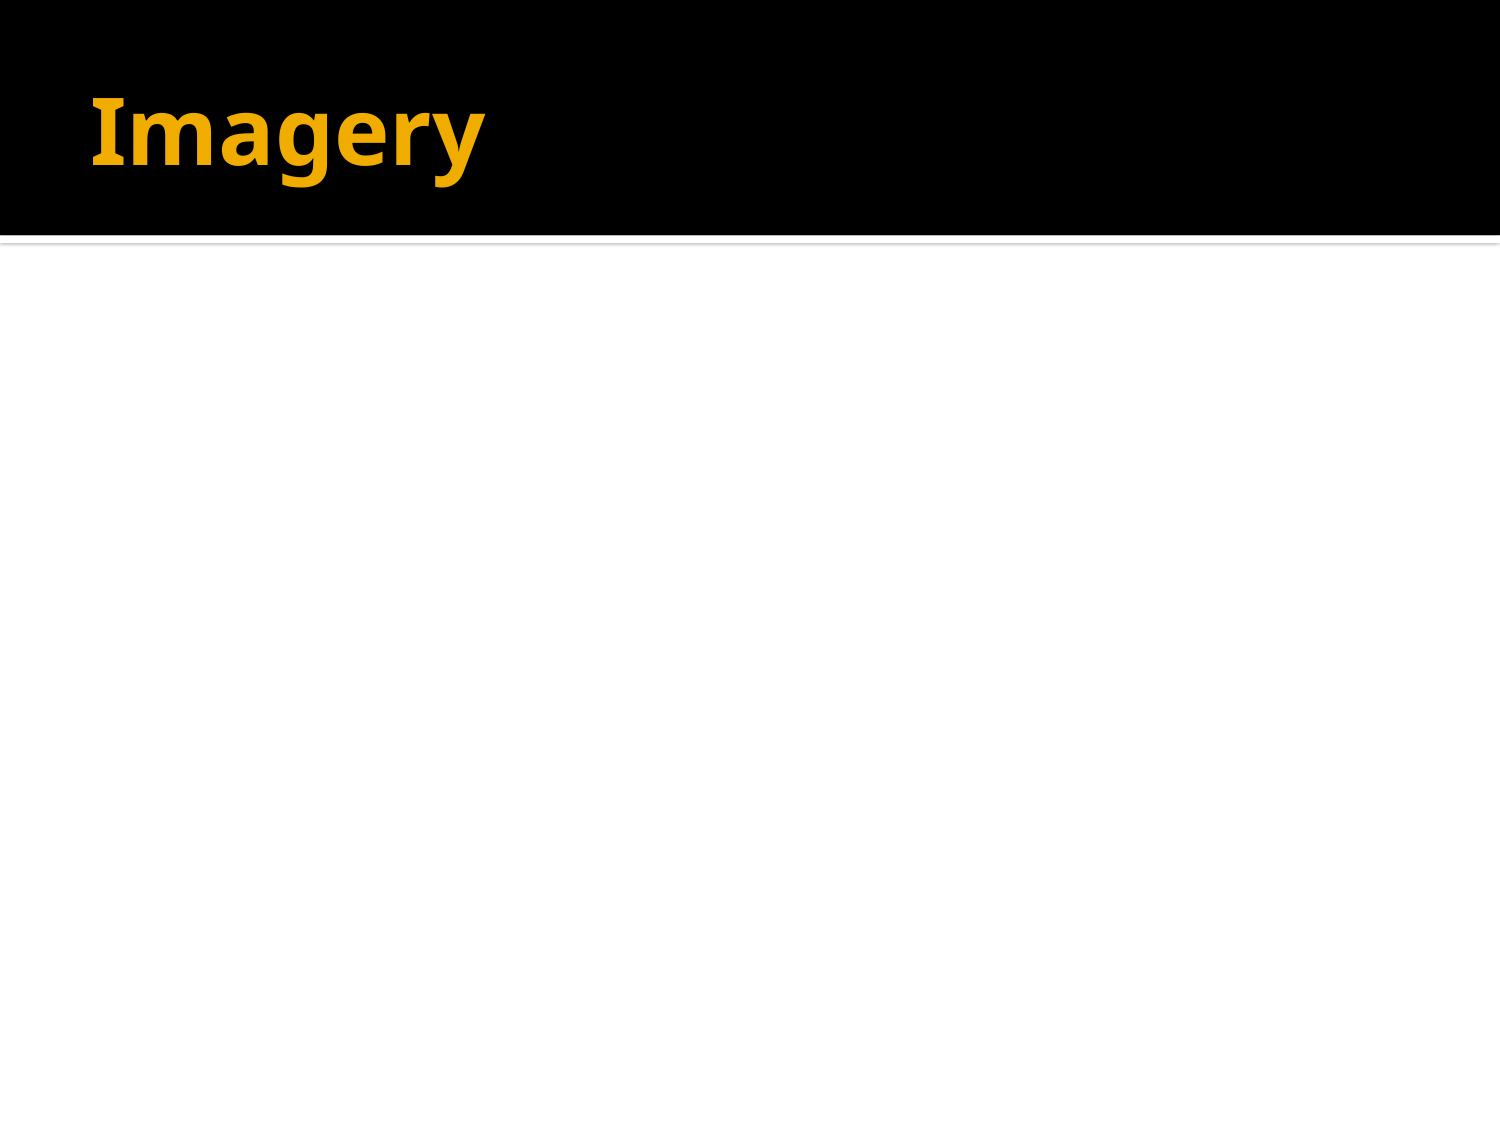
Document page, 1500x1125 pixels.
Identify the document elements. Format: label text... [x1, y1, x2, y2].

title Imagery [75, 25, 1425, 231]
